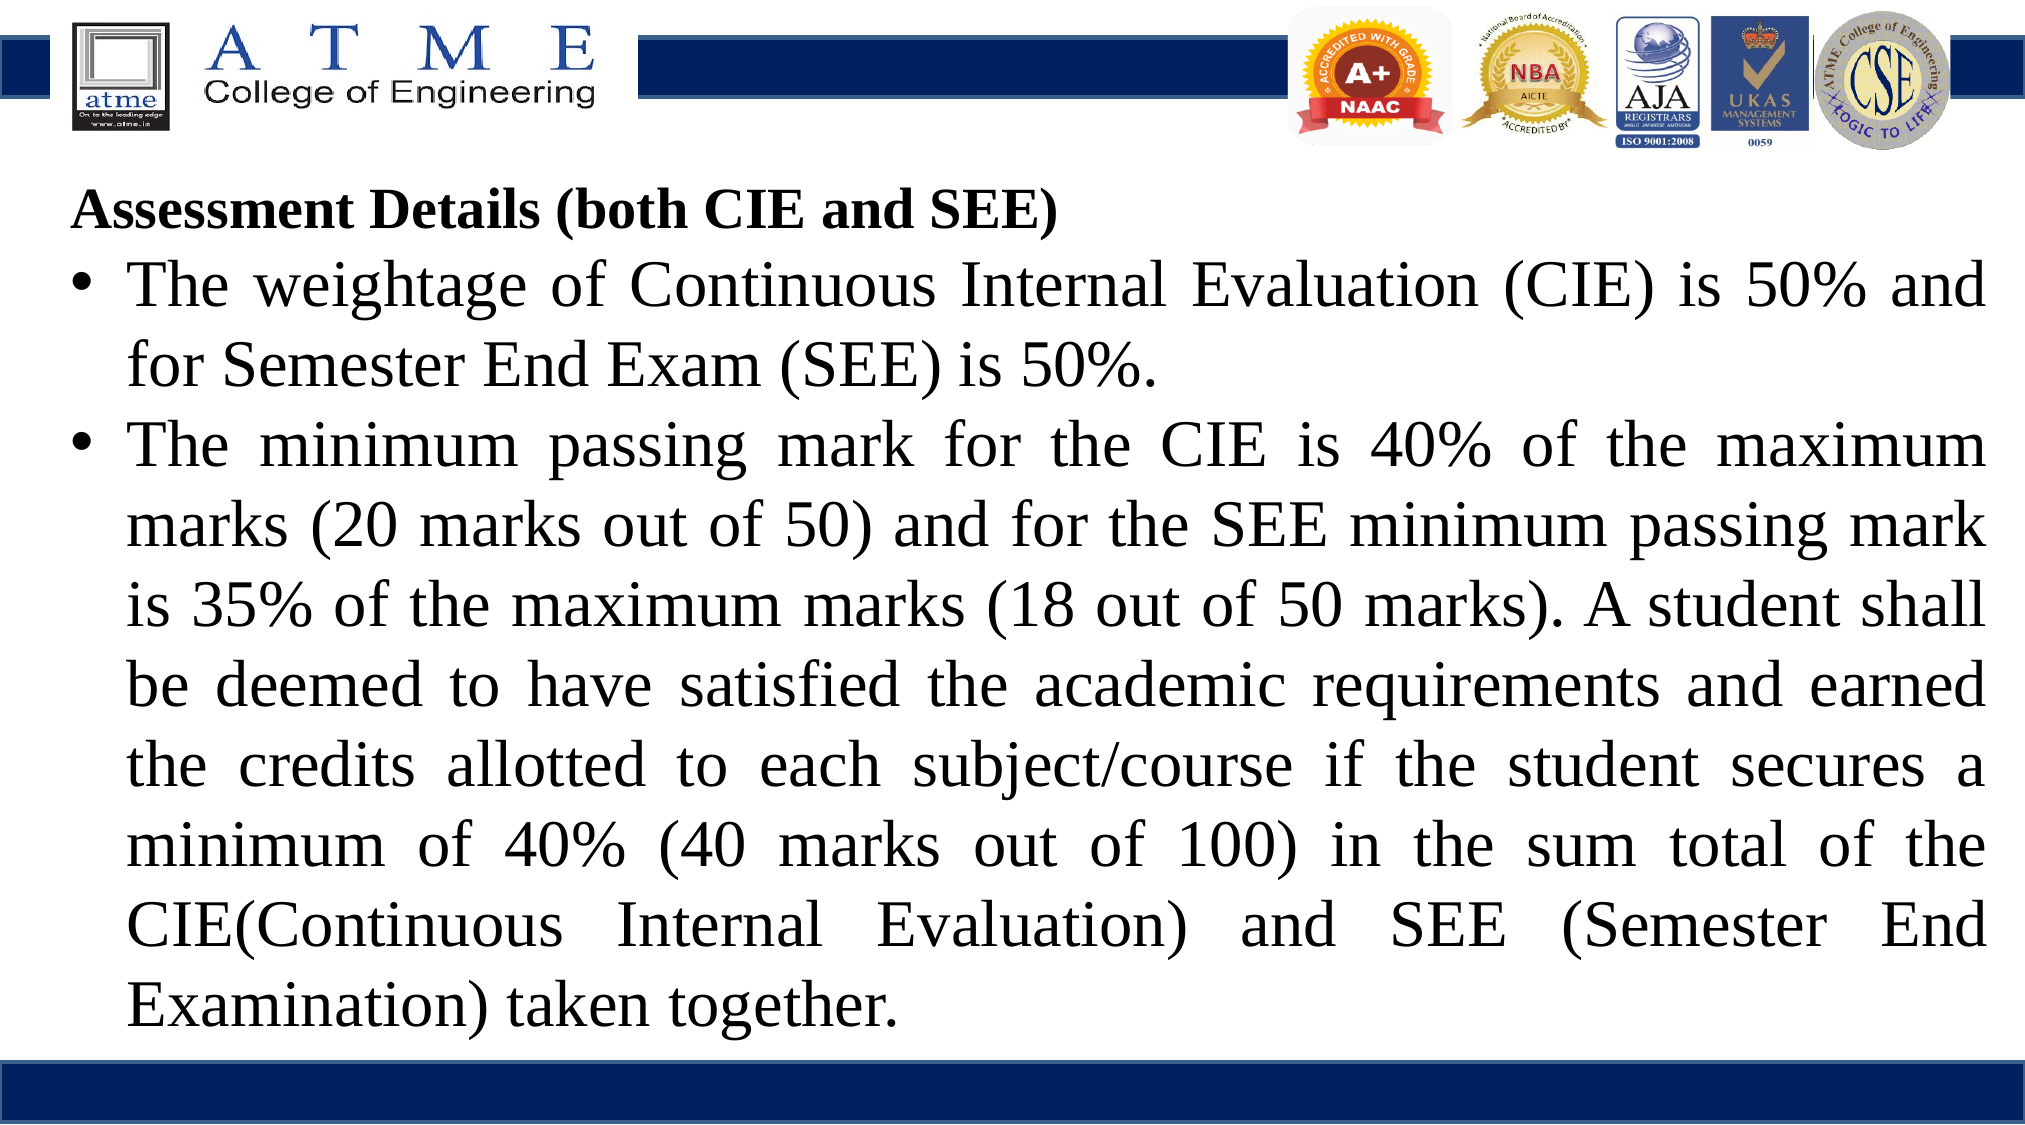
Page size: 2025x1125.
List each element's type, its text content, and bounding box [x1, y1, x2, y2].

picture [1814, 9, 1951, 151]
picture [1287, 6, 1813, 150]
text_box Assessment Details (both CIE and SEE) The weightage of Continuous Internal Evaluation (CIE) is 50% and for Semester End Exam (SEE) is 50%. The minimum passing mark for the CIE is 40% of the maximum marks (20 marks out of 50) and for the SEE minimum passing mark is 35% of the maximum marks (18 out of 50 marks). A student shall be deemed to have satisfied the academic requirements and earned the credits allotted to each subject/course if the student secures a minimum of 40% (40 marks out of 100) in the sum total of the CIE(Continuous Internal Evaluation) and SEE (Semester End Examination) taken together. [55, 162, 2006, 1125]
picture [50, 0, 638, 150]
